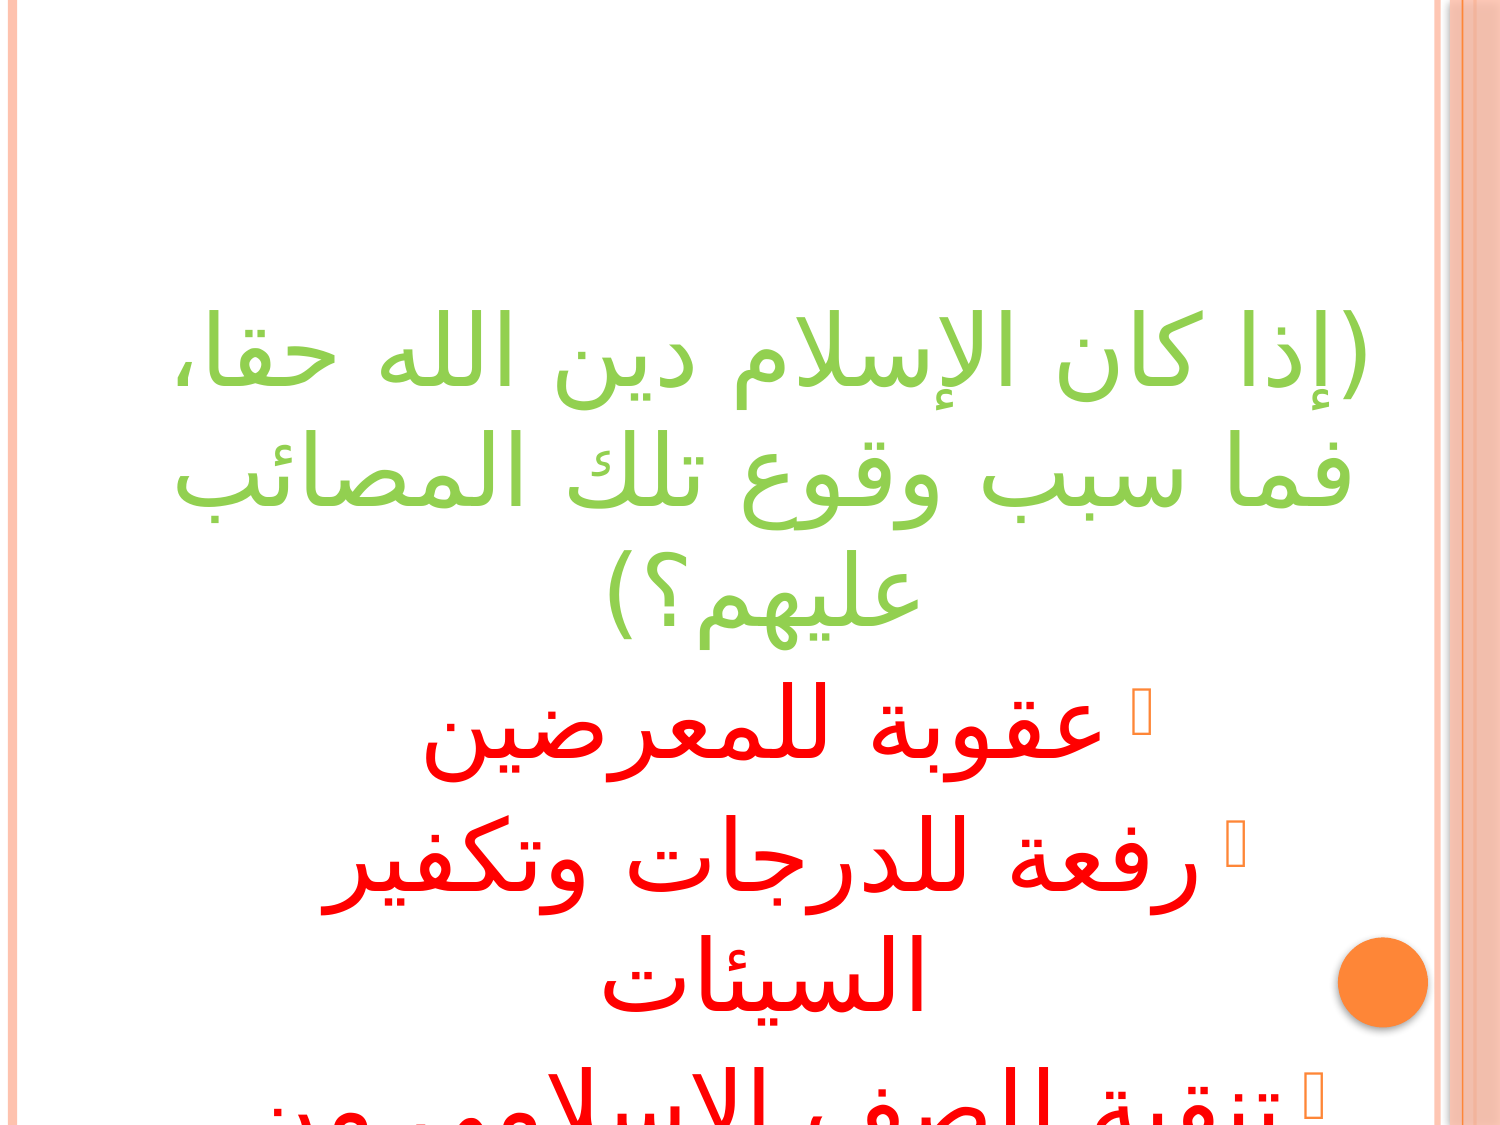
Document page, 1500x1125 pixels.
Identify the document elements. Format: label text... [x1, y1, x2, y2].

list (إذا كان الإسلام دين الله حقا، فما سبب وقوع تلك المصائب عليهم؟) عقوبة للمعرضين رفعة للدرجات وتكفير السيئات تنقية للصف الإسلامي من المنافقين [150, 278, 1425, 1043]
